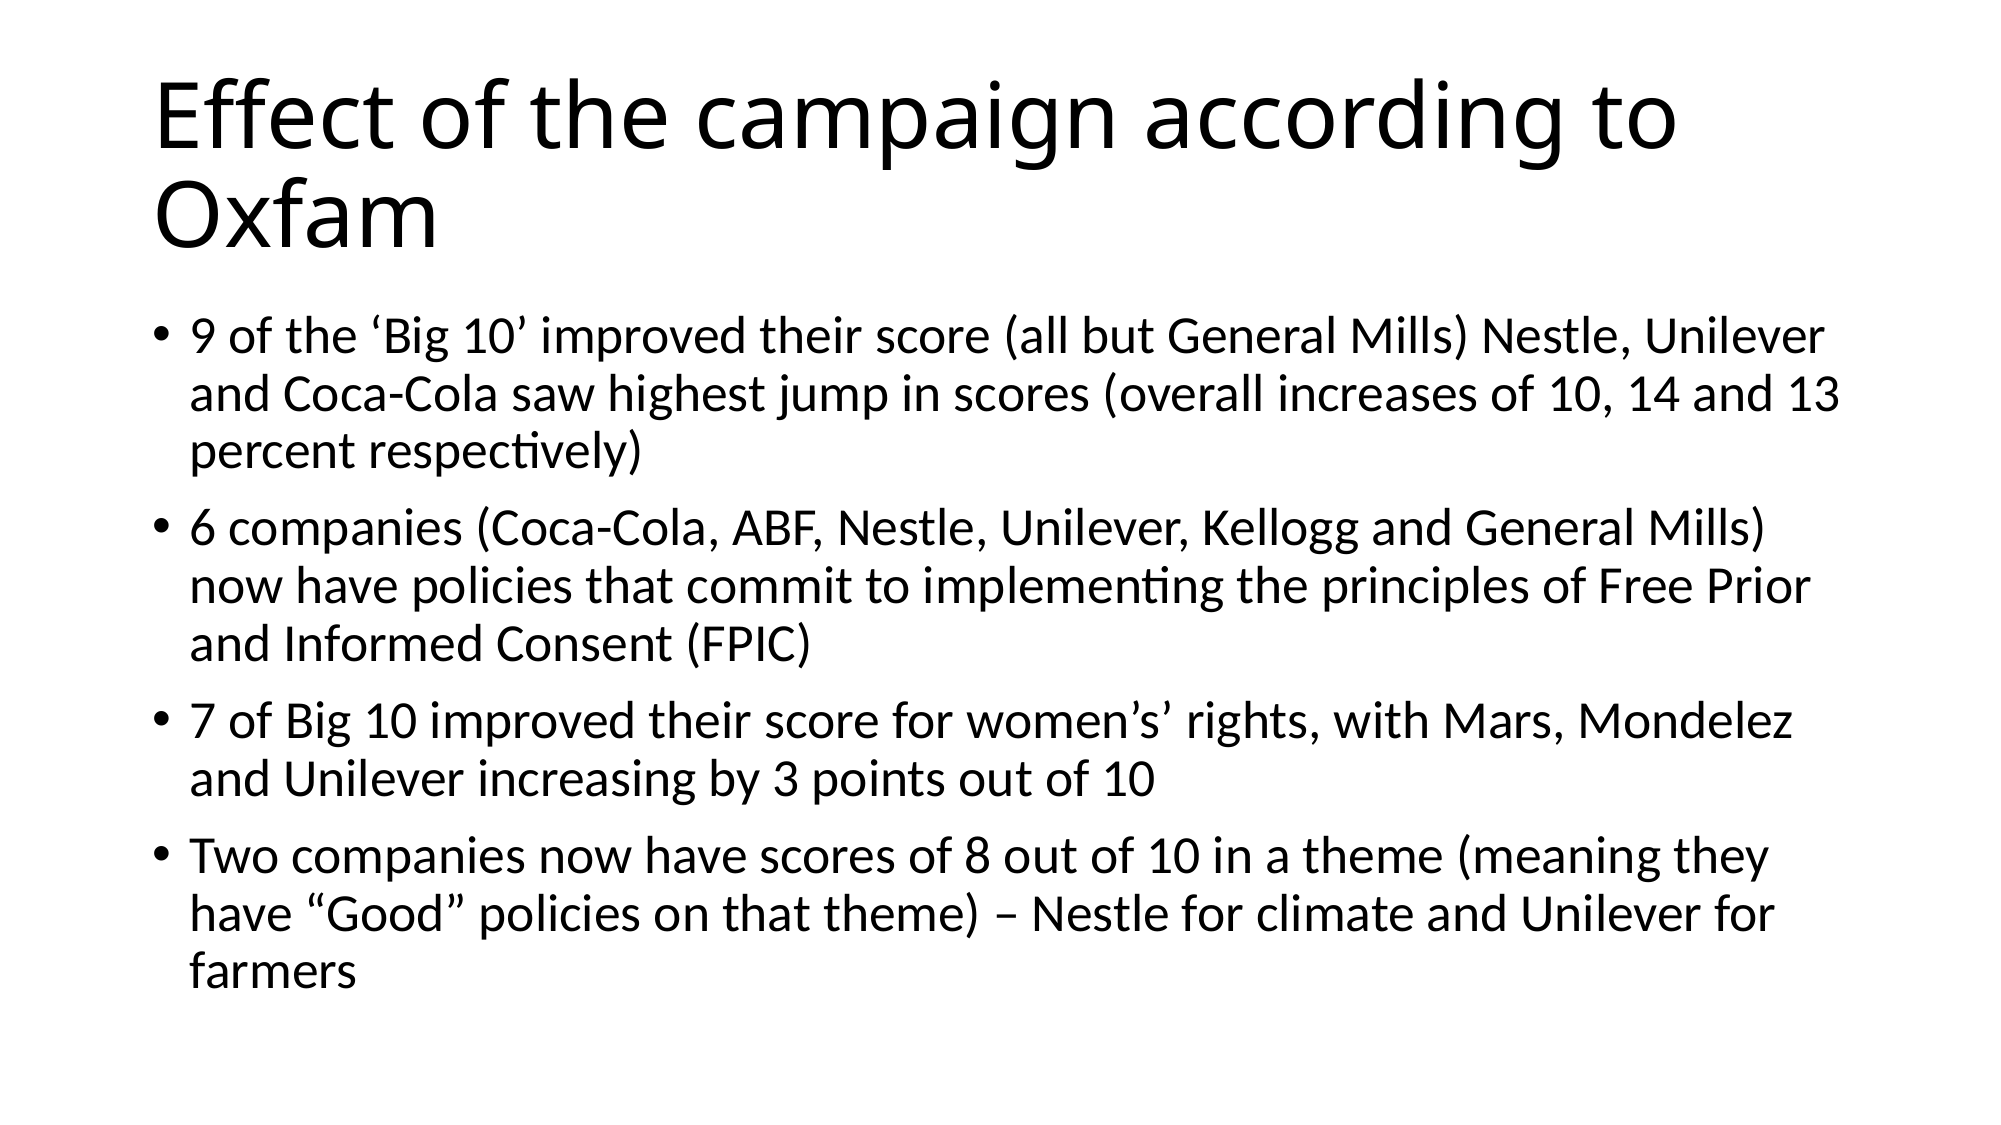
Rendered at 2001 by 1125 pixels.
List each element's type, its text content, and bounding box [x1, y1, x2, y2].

list 9 of the ‘Big 10’ improved their score (all but General Mills) Nestle, Unilever and Coca-Cola saw highest jump in scores (overall increases of 10, 14 and 13 percent respectively) 6 companies (Coca-Cola, ABF, Nestle, Unilever, Kellogg and General Mills) now have policies that commit to implementing the principles of Free Prior and Informed Consent (FPIC) 7 of Big 10 improved their score for women’s’ rights, with Mars, Mondelez and Unilever increasing by 3 points out of 10 Two companies now have scores of 8 out of 10 in a theme (meaning they have “Good” policies on that theme) – Nestle for climate and Unilever for farmers [137, 299, 1863, 1014]
title Effect of the campaign according to Oxfam [137, 59, 1863, 278]
